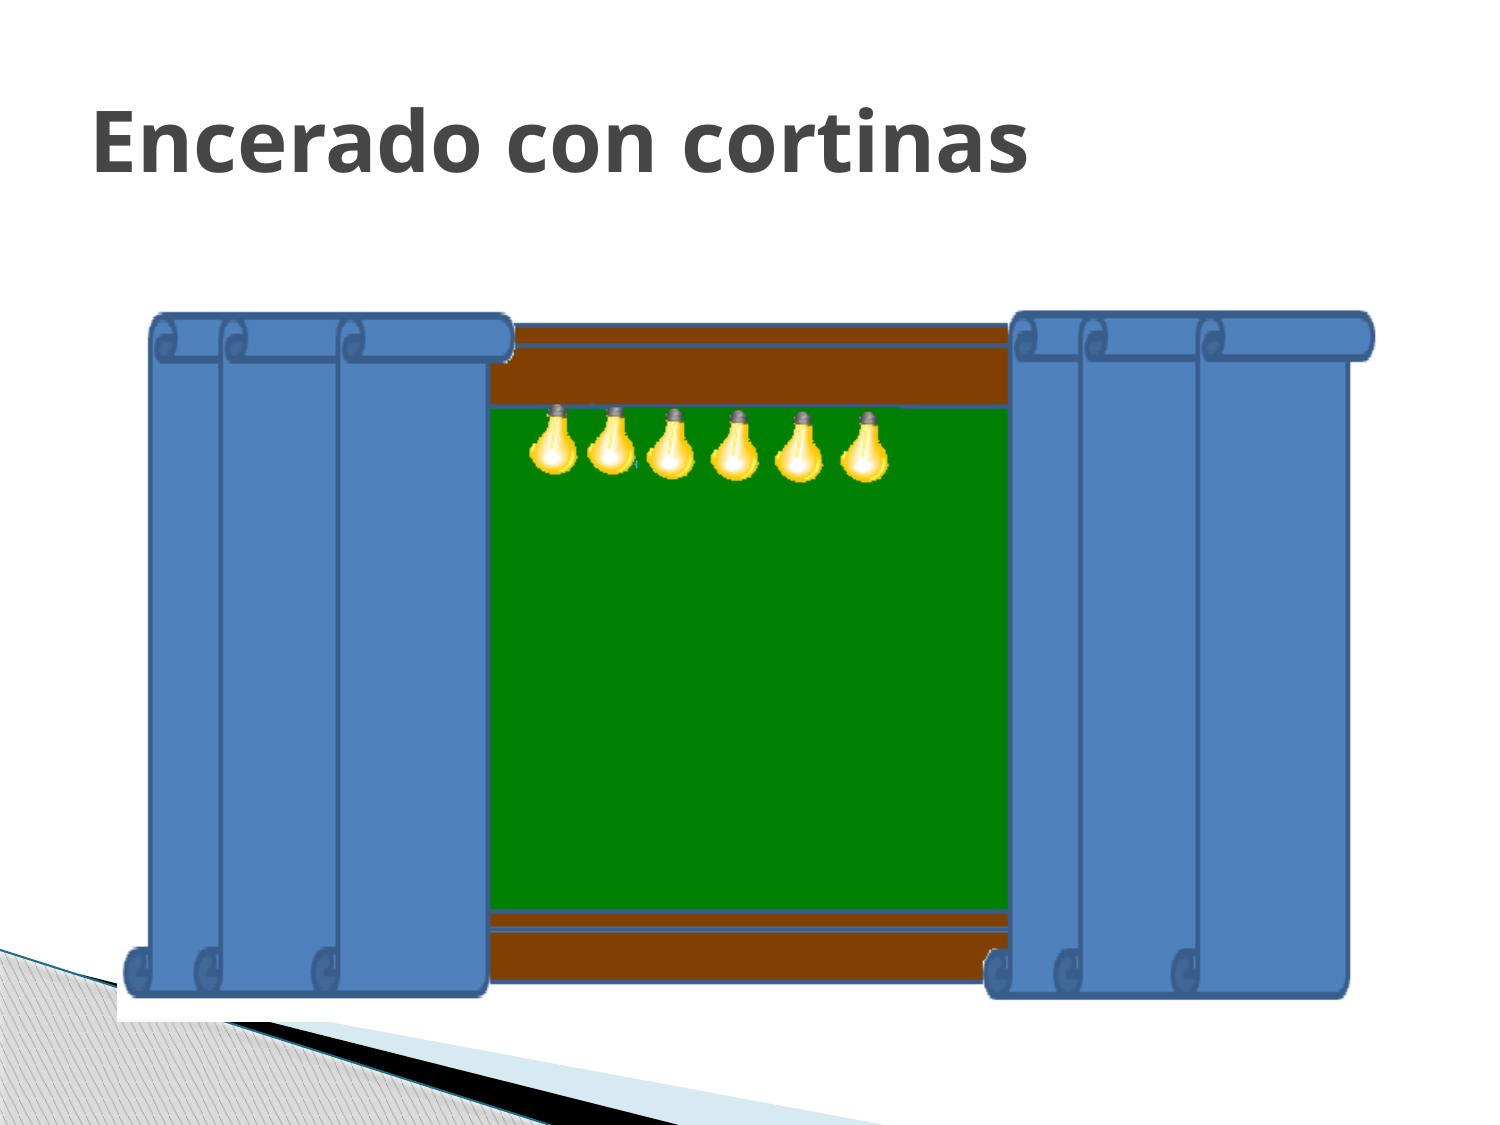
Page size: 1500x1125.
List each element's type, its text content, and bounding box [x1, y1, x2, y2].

picture [116, 280, 1388, 1023]
title Encerado con cortinas [75, 45, 1425, 233]
